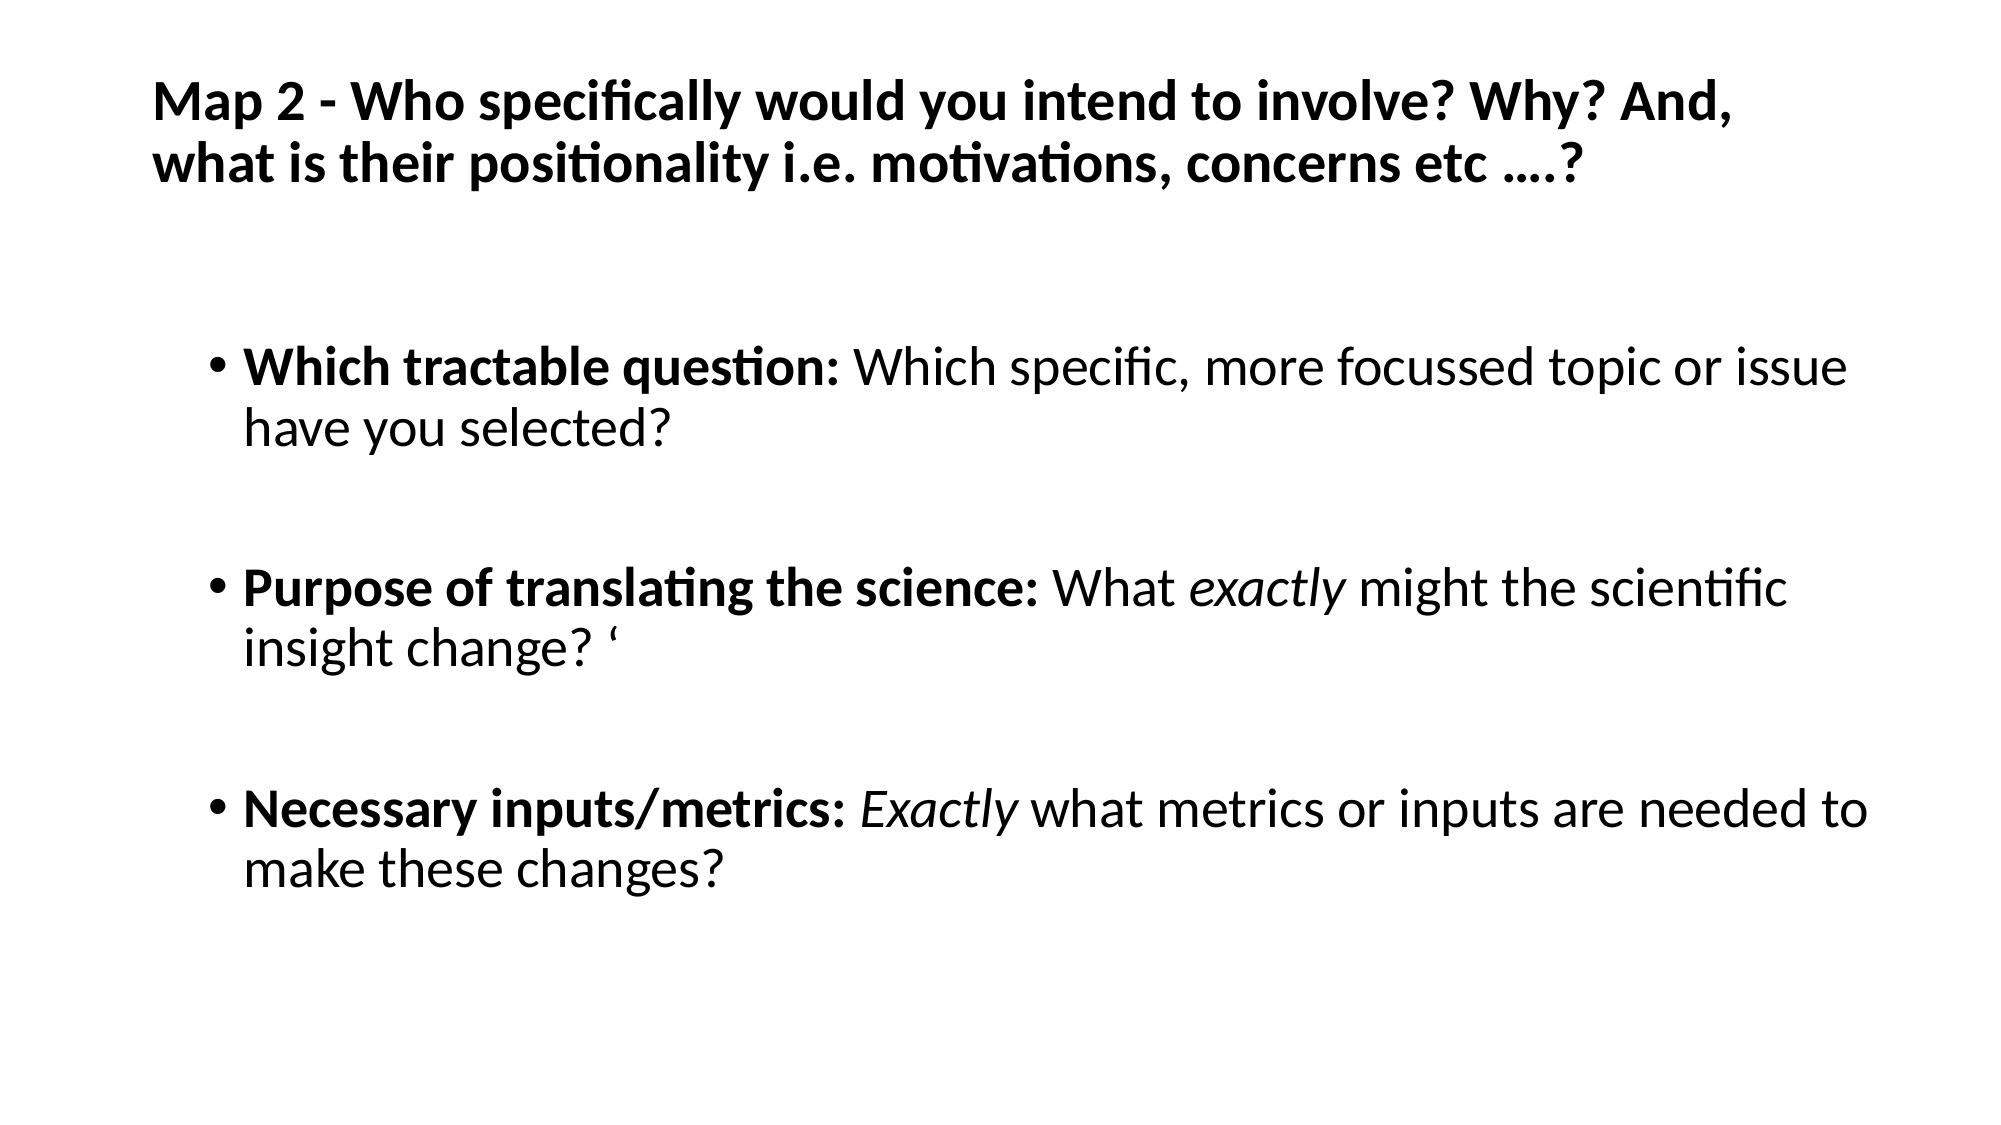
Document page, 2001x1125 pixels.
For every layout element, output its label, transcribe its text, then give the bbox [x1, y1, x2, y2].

list Which tractable question: Which specific, more focussed topic or issue have you selected? Purpose of translating the science: What exactly might the scientific insight change? ‘ Necessary inputs/metrics: Exactly what metrics or inputs are needed to make these changes? [193, 330, 1918, 909]
title Map 2 - Who specifically would you intend to involve? Why? And, what is their positionality i.e. motivations, concerns etc ….? [137, 48, 1863, 217]
